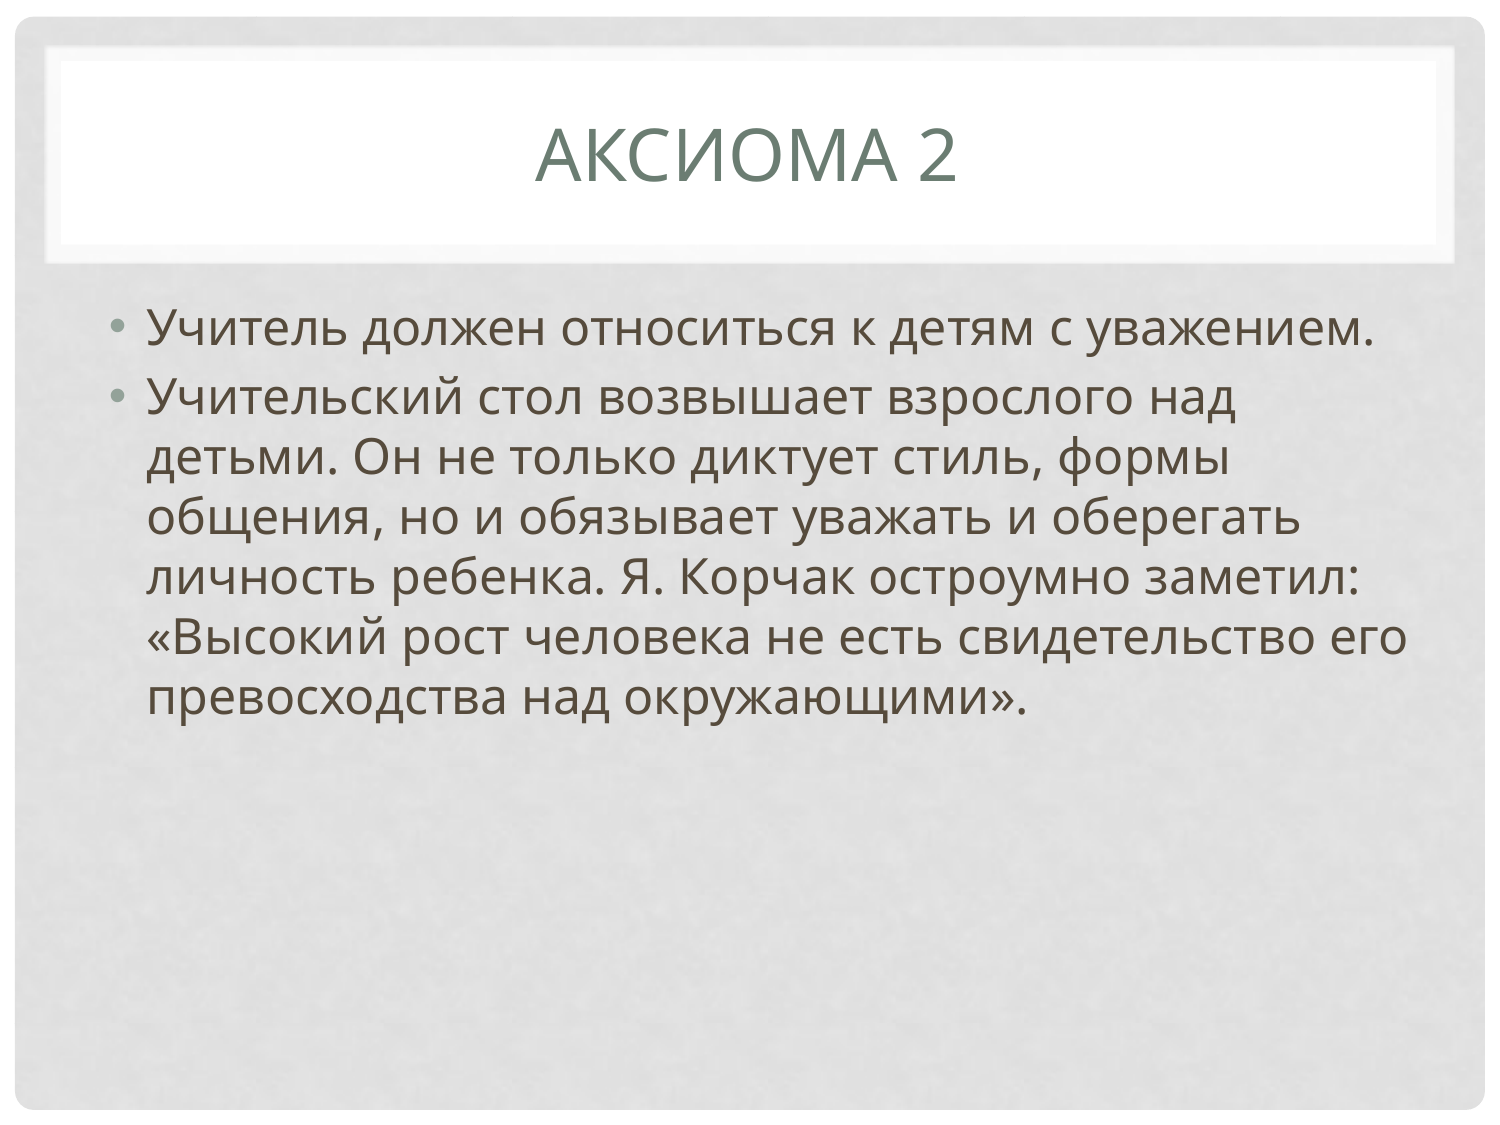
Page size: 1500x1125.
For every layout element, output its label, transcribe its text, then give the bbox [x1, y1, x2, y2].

title Аксиома 2 [69, 66, 1425, 238]
list Учитель должен относиться к детям с уважением. Учительский стол возвышает взрослого над детьми. Он не только диктует стиль, формы общения, но и обязывает уважать и оберегать личность ребенка. Я. Корчак остроумно заметил: «Высокий рост человека не есть свидетельство его превосходства над окружающими». [75, 287, 1425, 1005]
